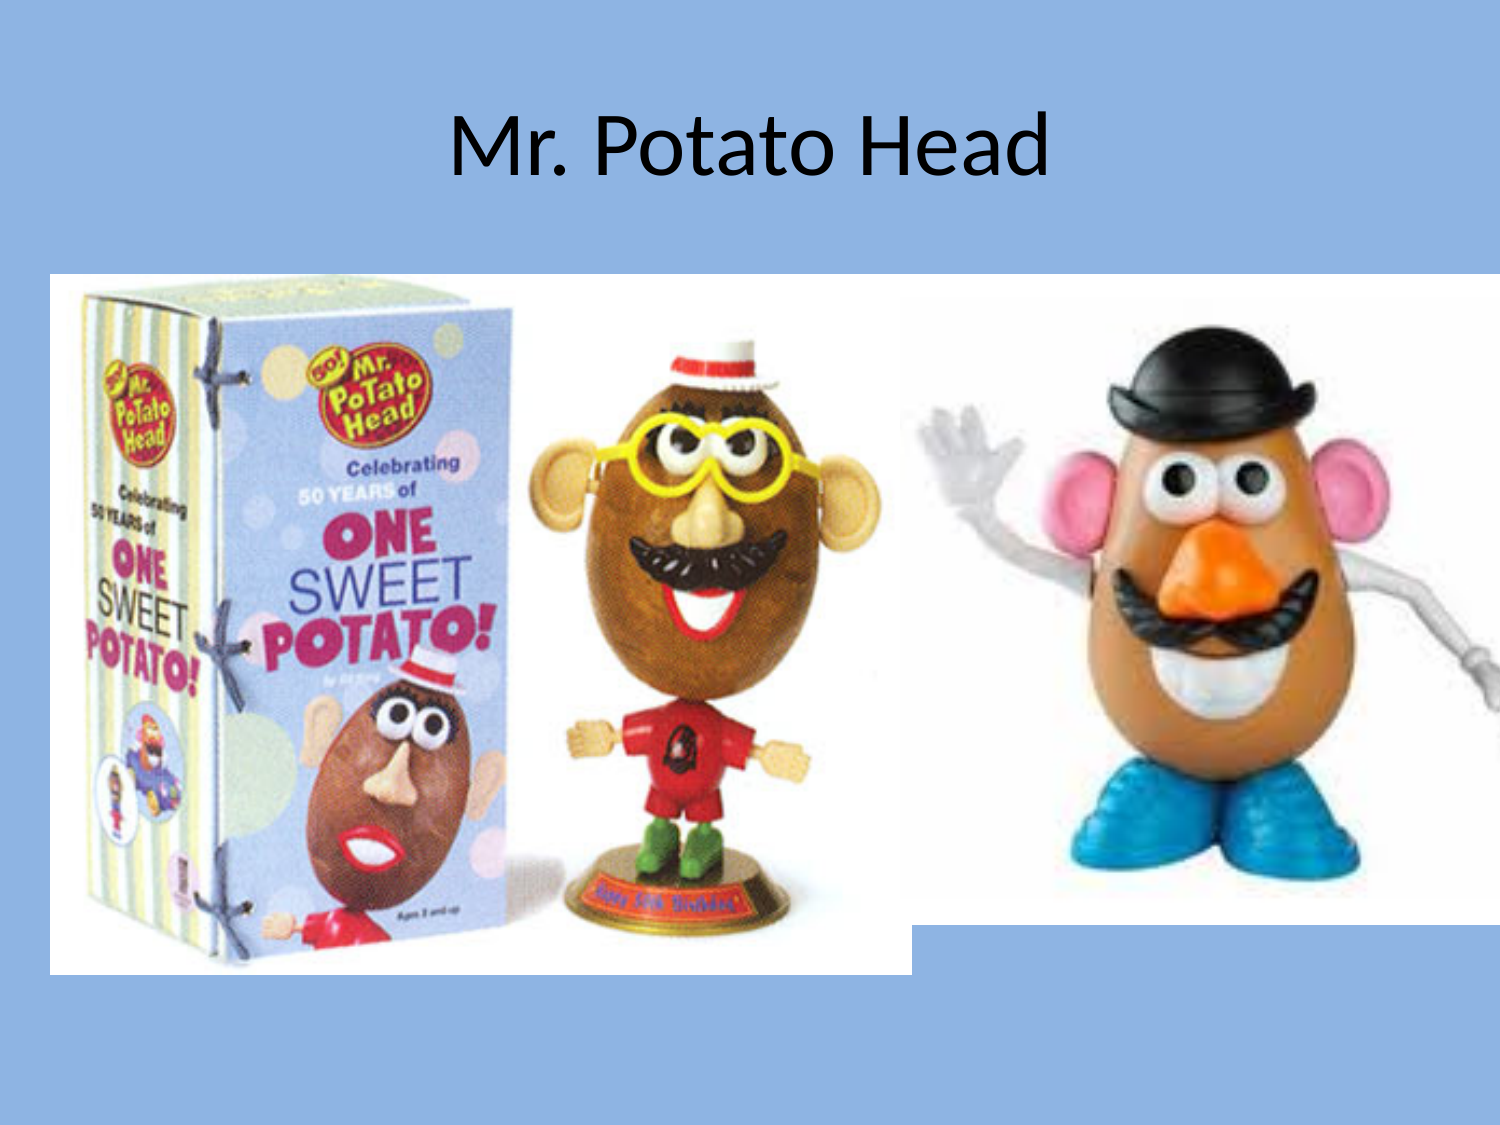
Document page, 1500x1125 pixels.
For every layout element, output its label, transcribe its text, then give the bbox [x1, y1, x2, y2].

picture [49, 274, 1500, 976]
title Mr. Potato Head [75, 45, 1425, 233]
